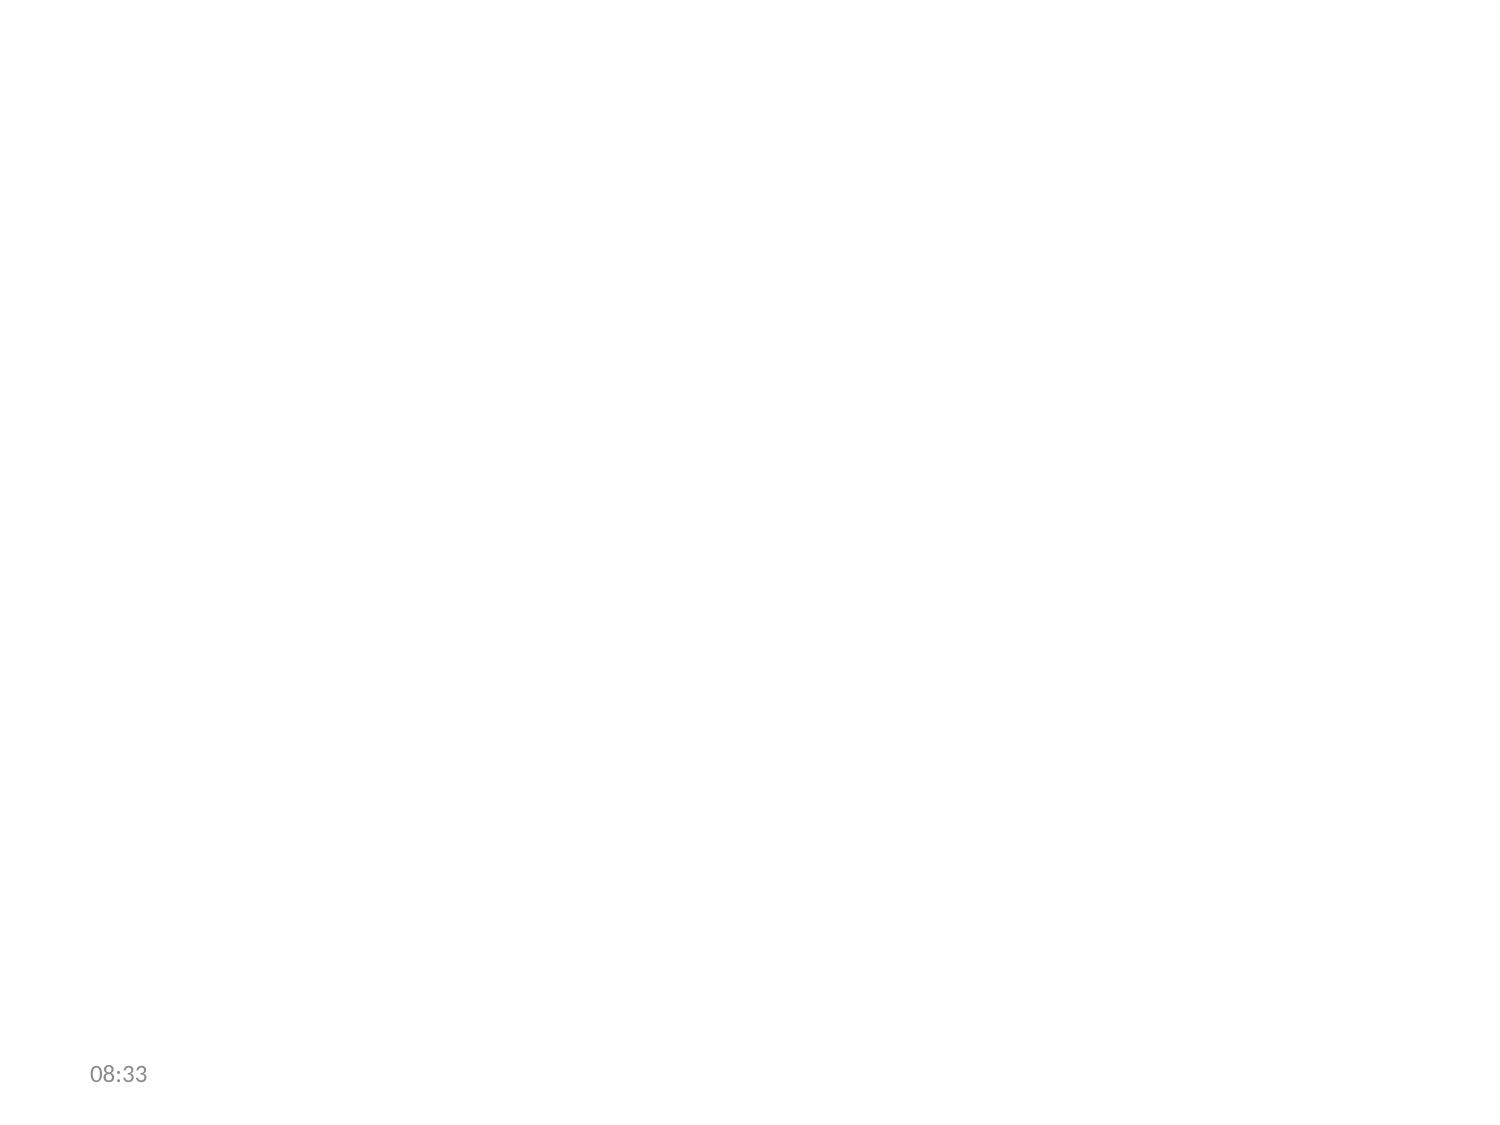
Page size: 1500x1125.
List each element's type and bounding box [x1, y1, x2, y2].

slide_number [75, 1042, 425, 1103]
